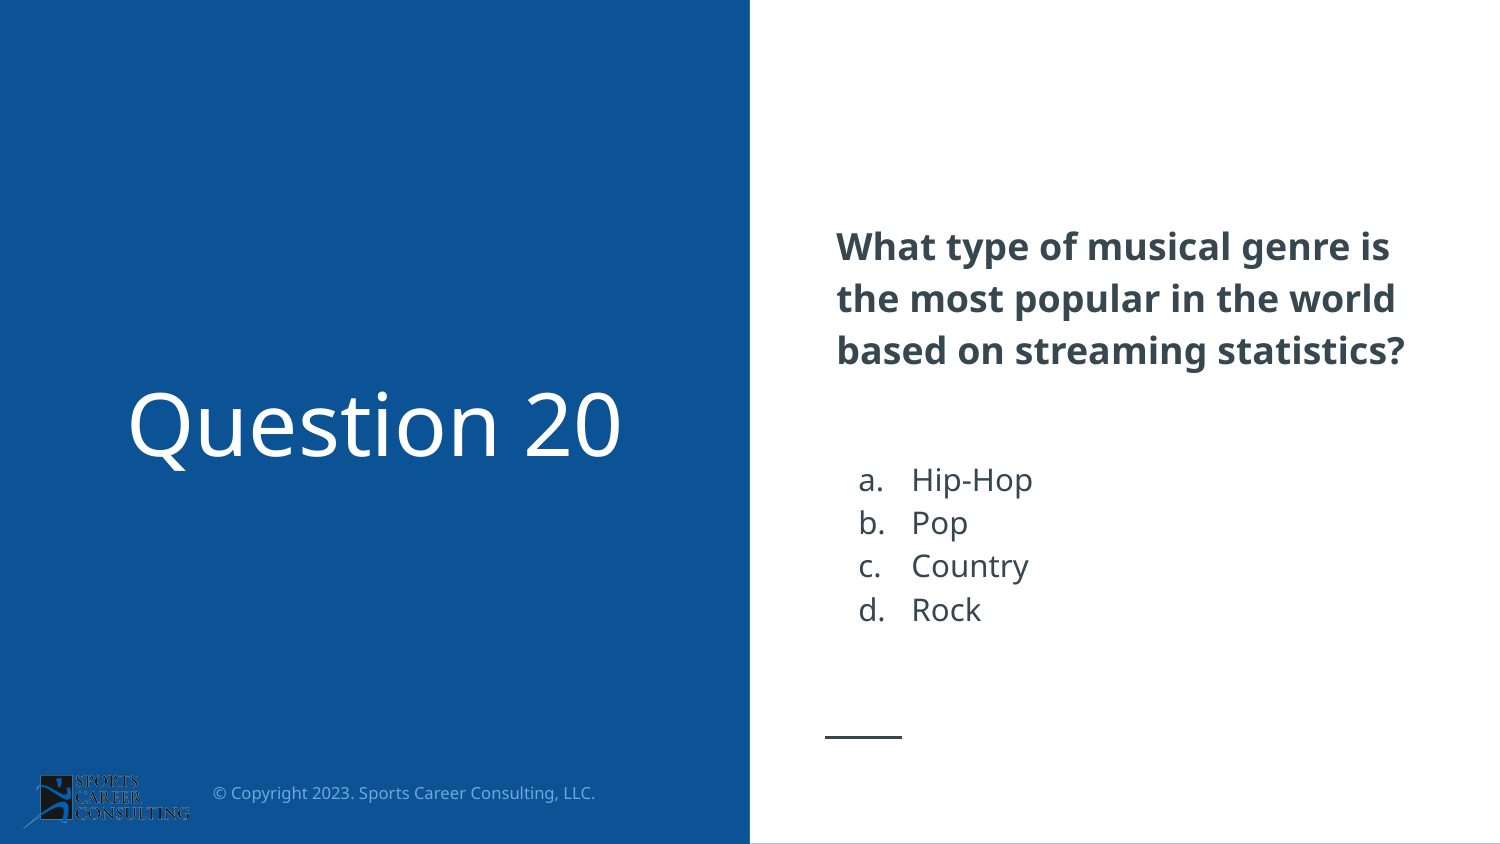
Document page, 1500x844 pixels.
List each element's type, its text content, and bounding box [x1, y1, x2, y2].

picture [22, 774, 190, 829]
list What type of musical genre is the most popular in the world based on streaming statistics? Hip-Hop Pop Country Rock [821, 118, 1466, 725]
title Question 20 [43, 298, 708, 546]
text_box © Copyright 2023. Sports Career Consulting, LLC. [197, 767, 750, 838]
